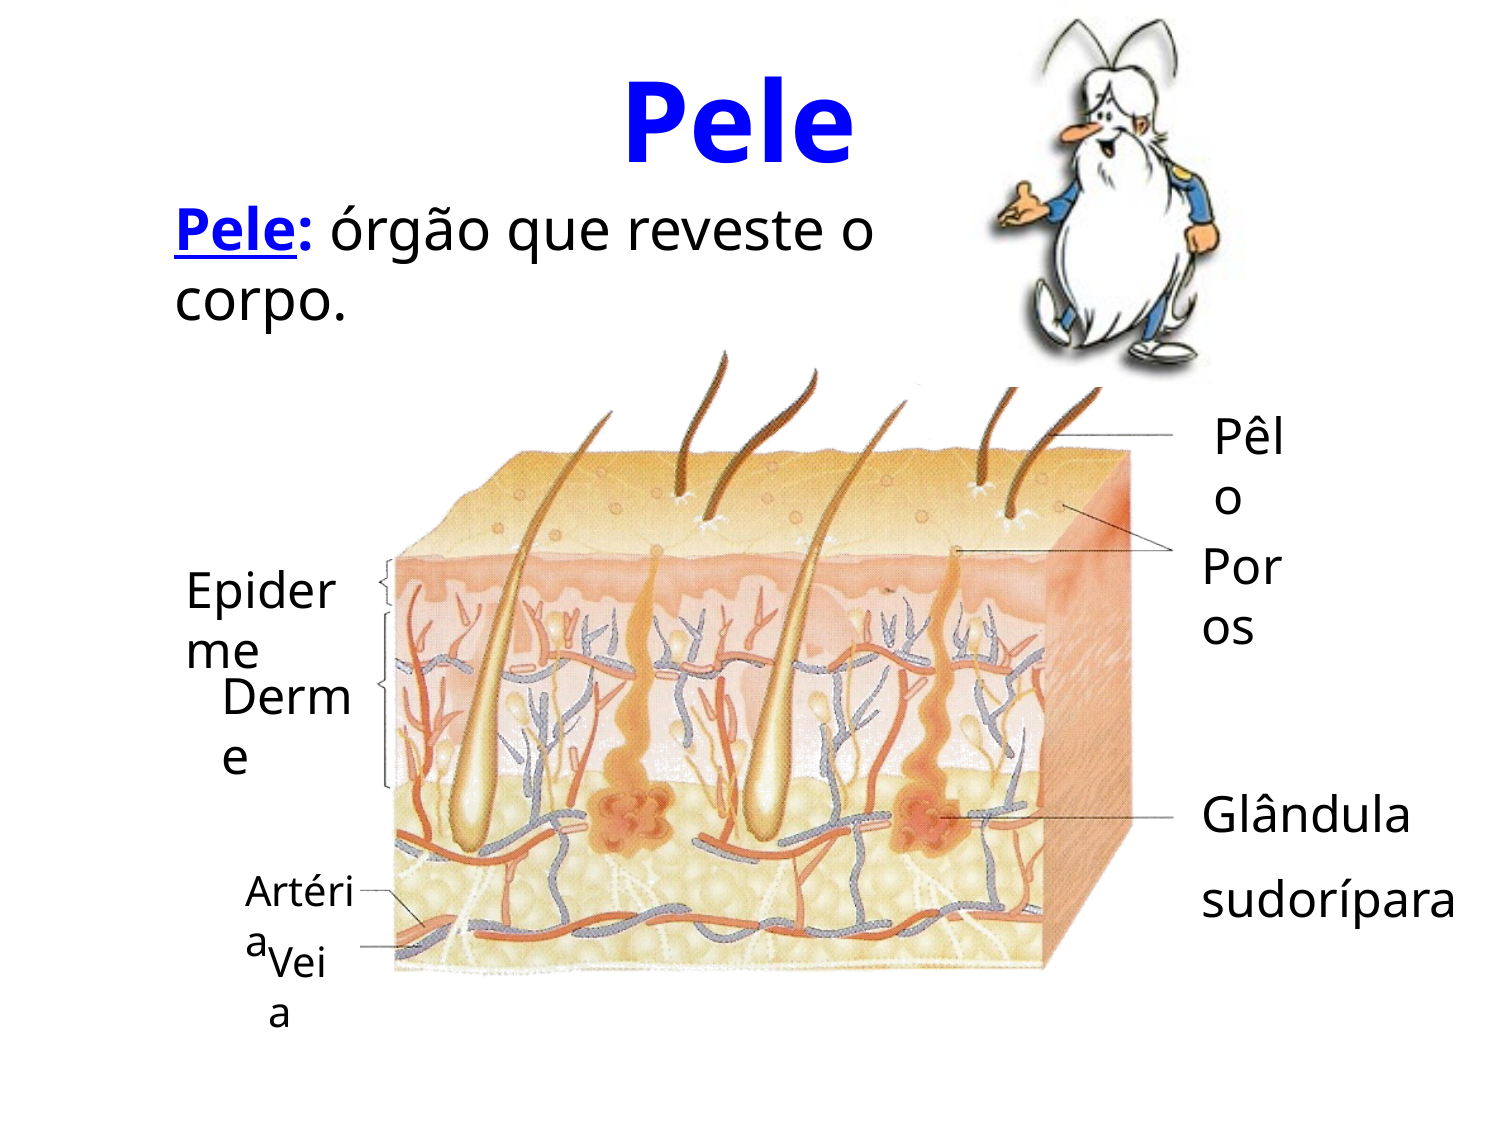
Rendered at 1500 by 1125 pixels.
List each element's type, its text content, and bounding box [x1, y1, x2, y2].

picture [359, 0, 1246, 981]
text_box Artéria [230, 857, 354, 973]
text_box Derme [206, 656, 354, 792]
text_box Epiderme [171, 550, 354, 686]
text_box Pele: órgão que reveste o corpo. [159, 184, 951, 340]
text_box Pêlo [1198, 397, 1329, 532]
text_box Poros [1188, 527, 1317, 662]
text_box Glândula sudorípara [1188, 774, 1500, 935]
text_box Pele [549, 42, 928, 184]
text_box Veia [253, 928, 361, 1044]
